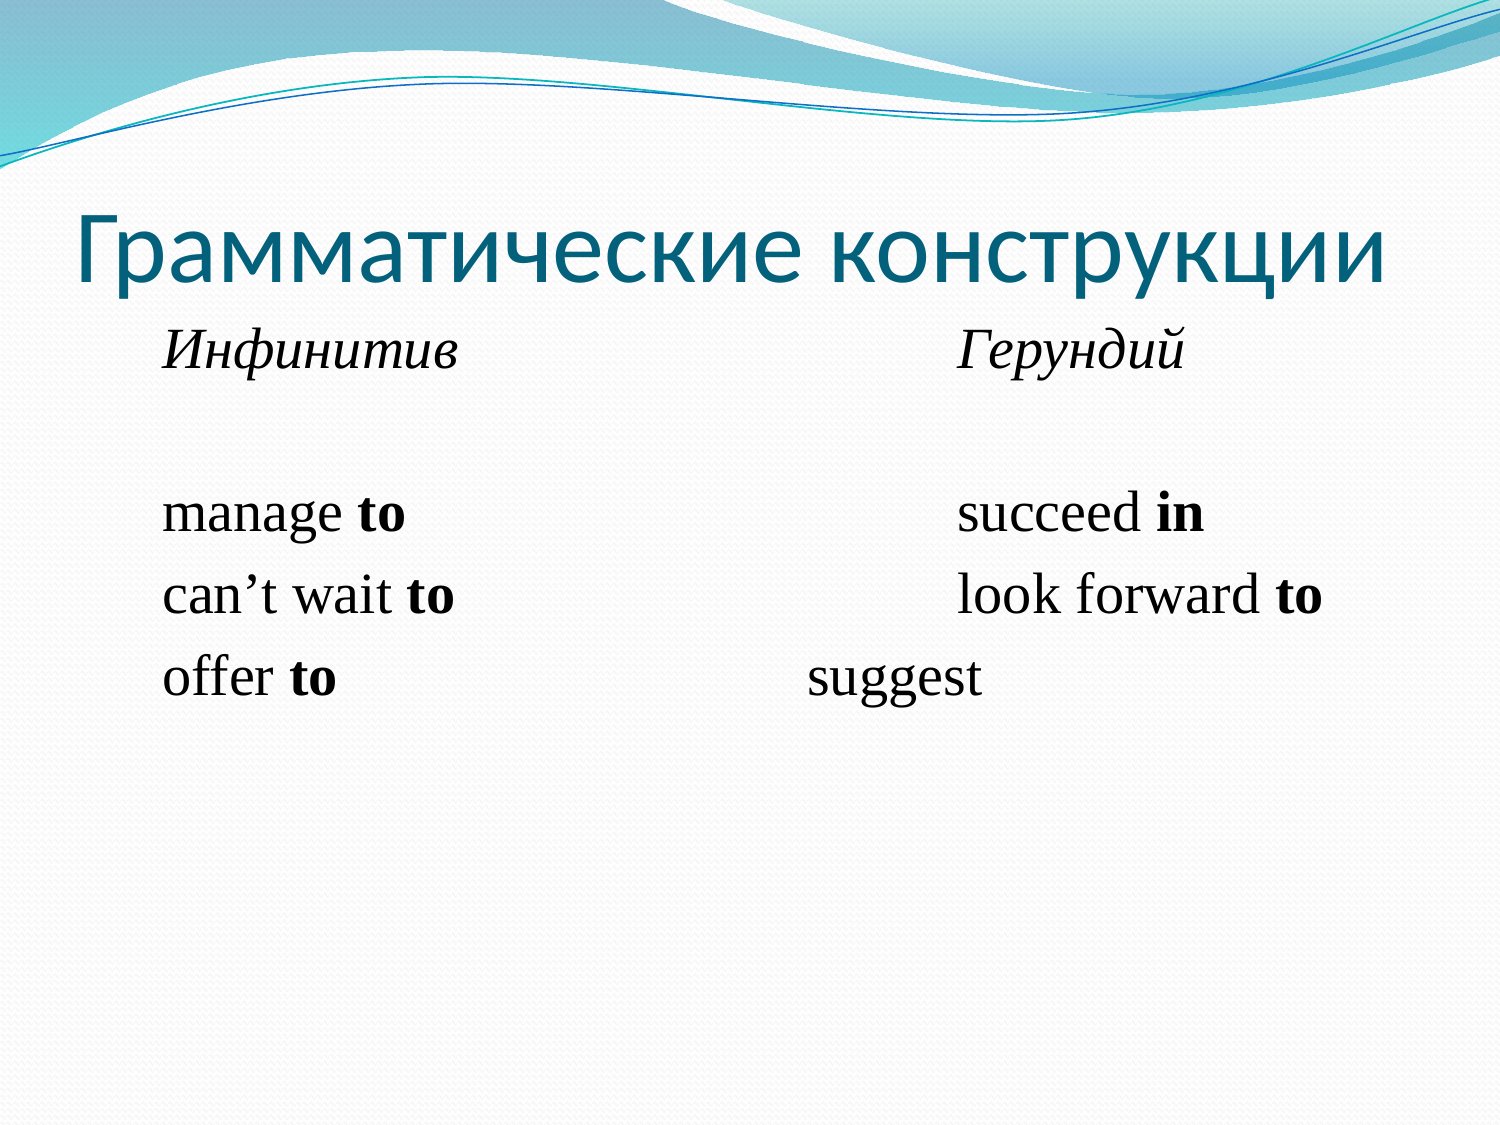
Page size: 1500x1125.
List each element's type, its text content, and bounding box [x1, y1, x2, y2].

title Грамматические конструкции [75, 115, 1425, 303]
list Инфинитив Герундий manage to succeed in can’t wait to look forward to offer to suggest [147, 302, 1404, 1023]
